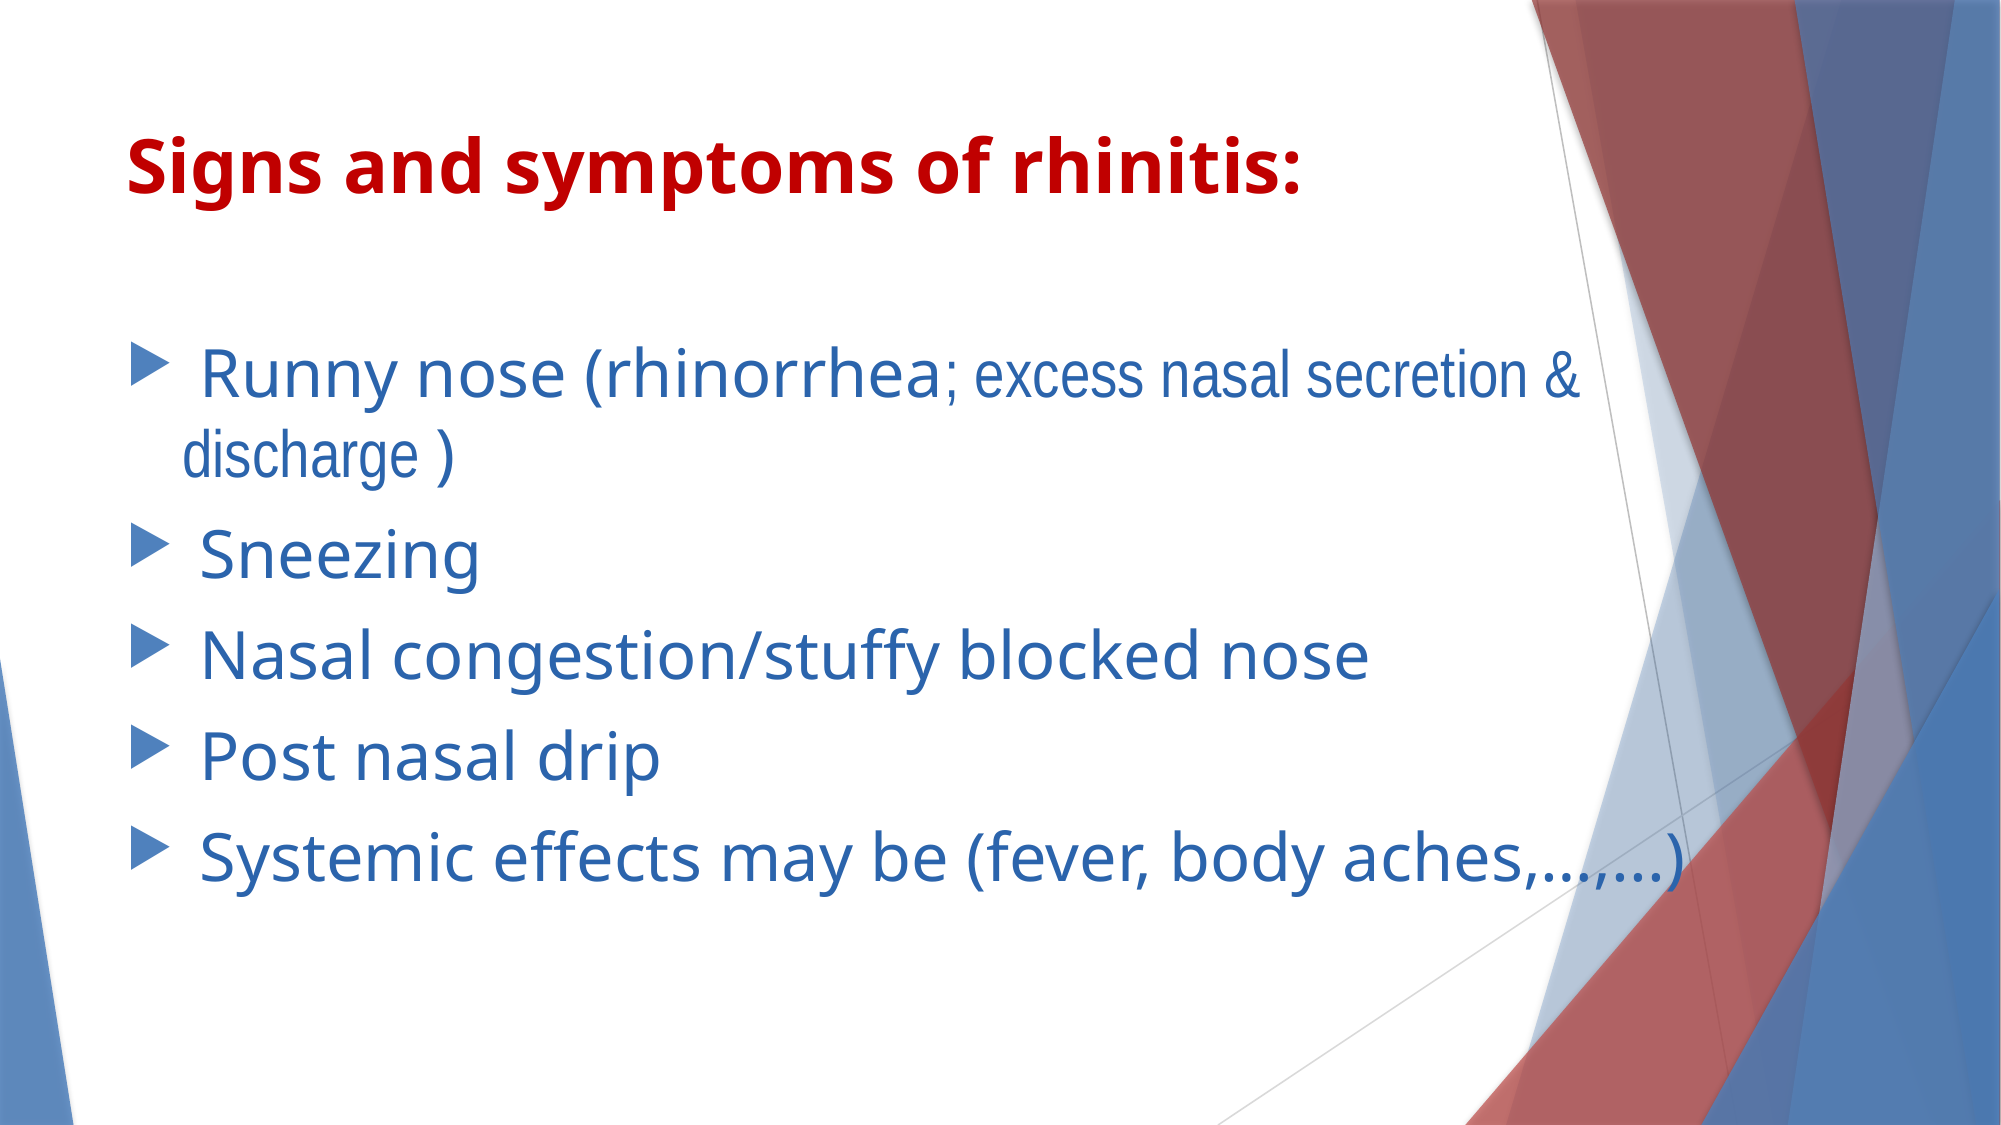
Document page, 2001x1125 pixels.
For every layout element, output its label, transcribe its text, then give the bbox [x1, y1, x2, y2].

list Signs and symptoms of rhinitis: Runny nose (rhinorrhea; excess nasal secretion & discharge ) Sneezing Nasal congestion/stuffy blocked nose Post nasal drip Systemic effects may be (fever, body aches,…,...) [111, 111, 1782, 992]
